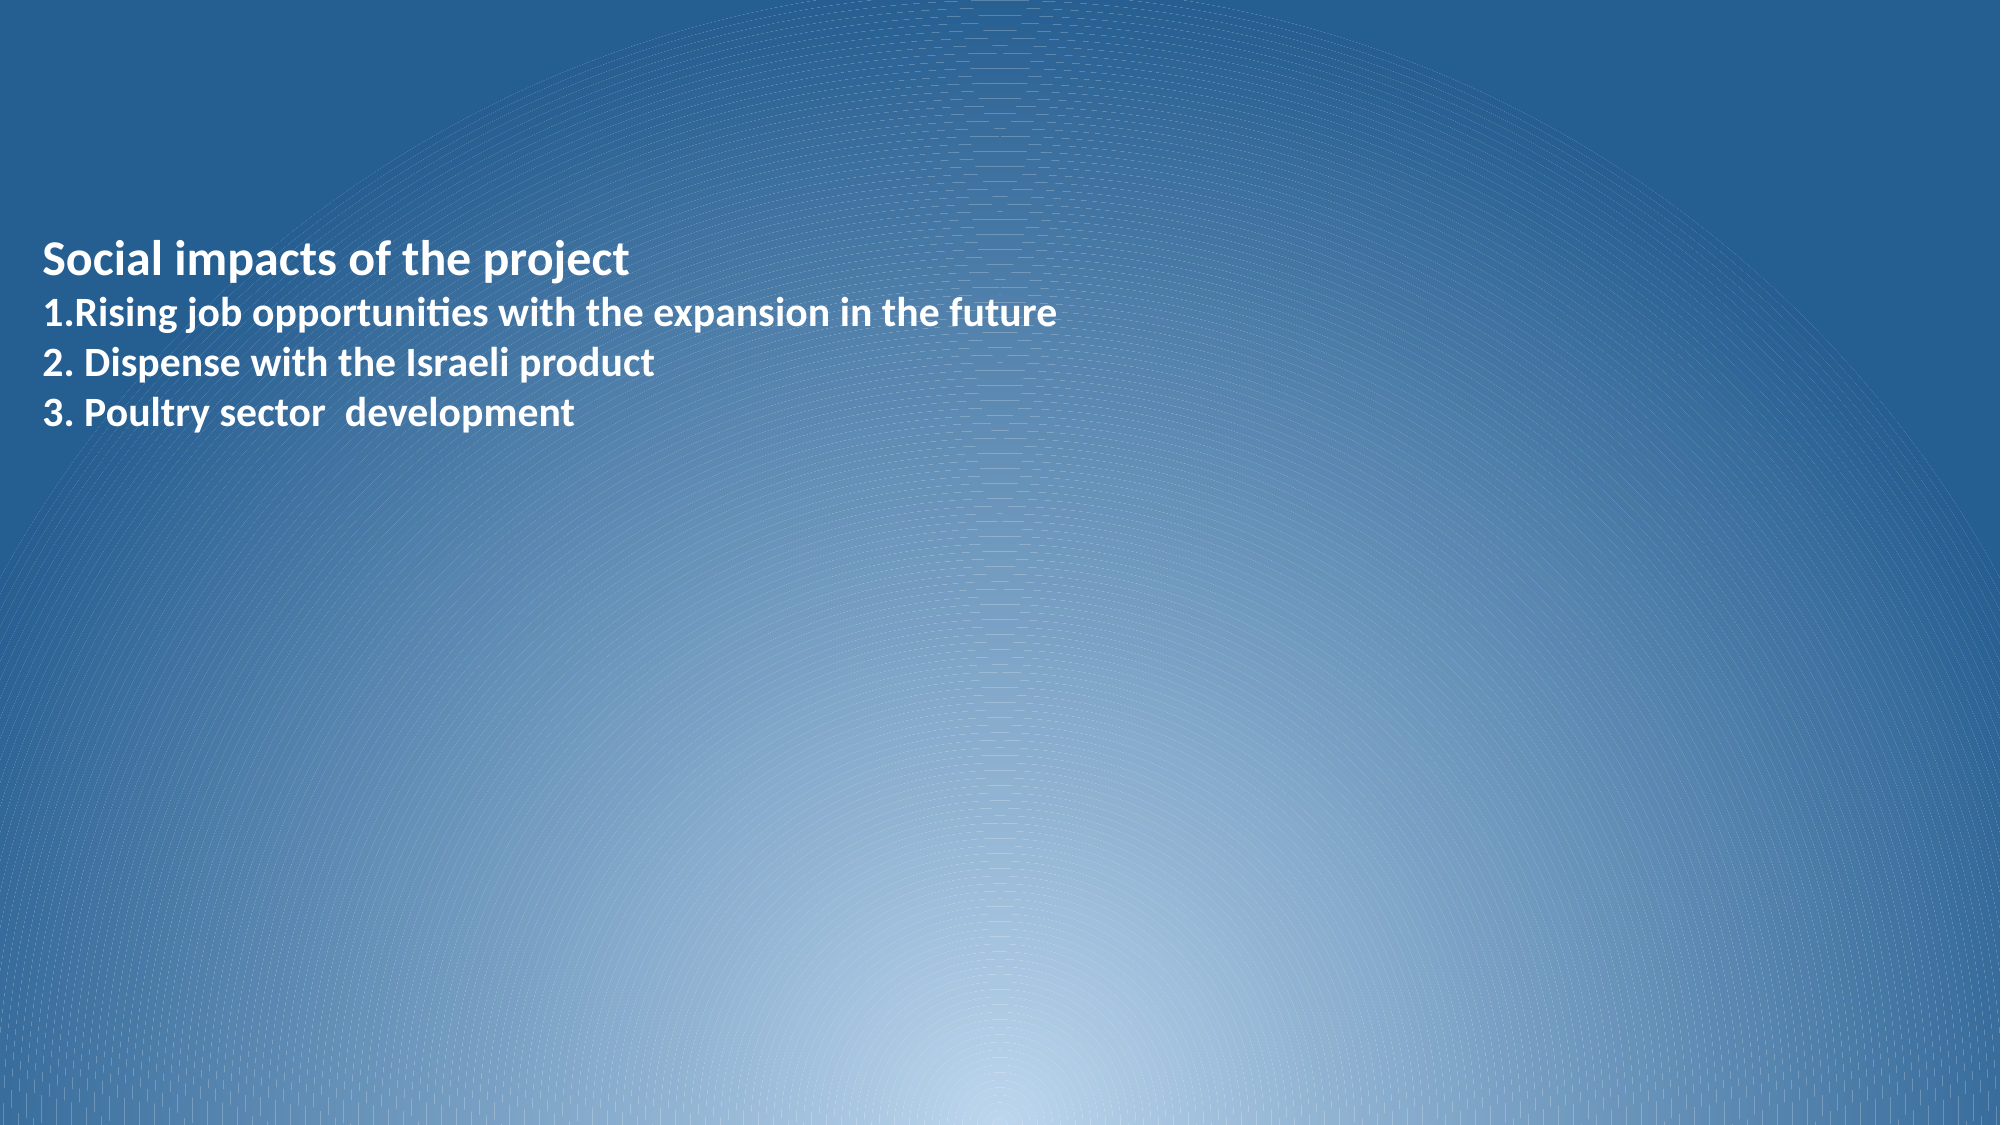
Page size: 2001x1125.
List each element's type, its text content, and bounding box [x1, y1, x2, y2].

text_box Social impacts of the project 1.Rising job opportunities with the expansion in the future 2. Dispense with the Israeli product 3. Poultry sector development [27, 217, 1386, 443]
title [130, 20, 1856, 239]
